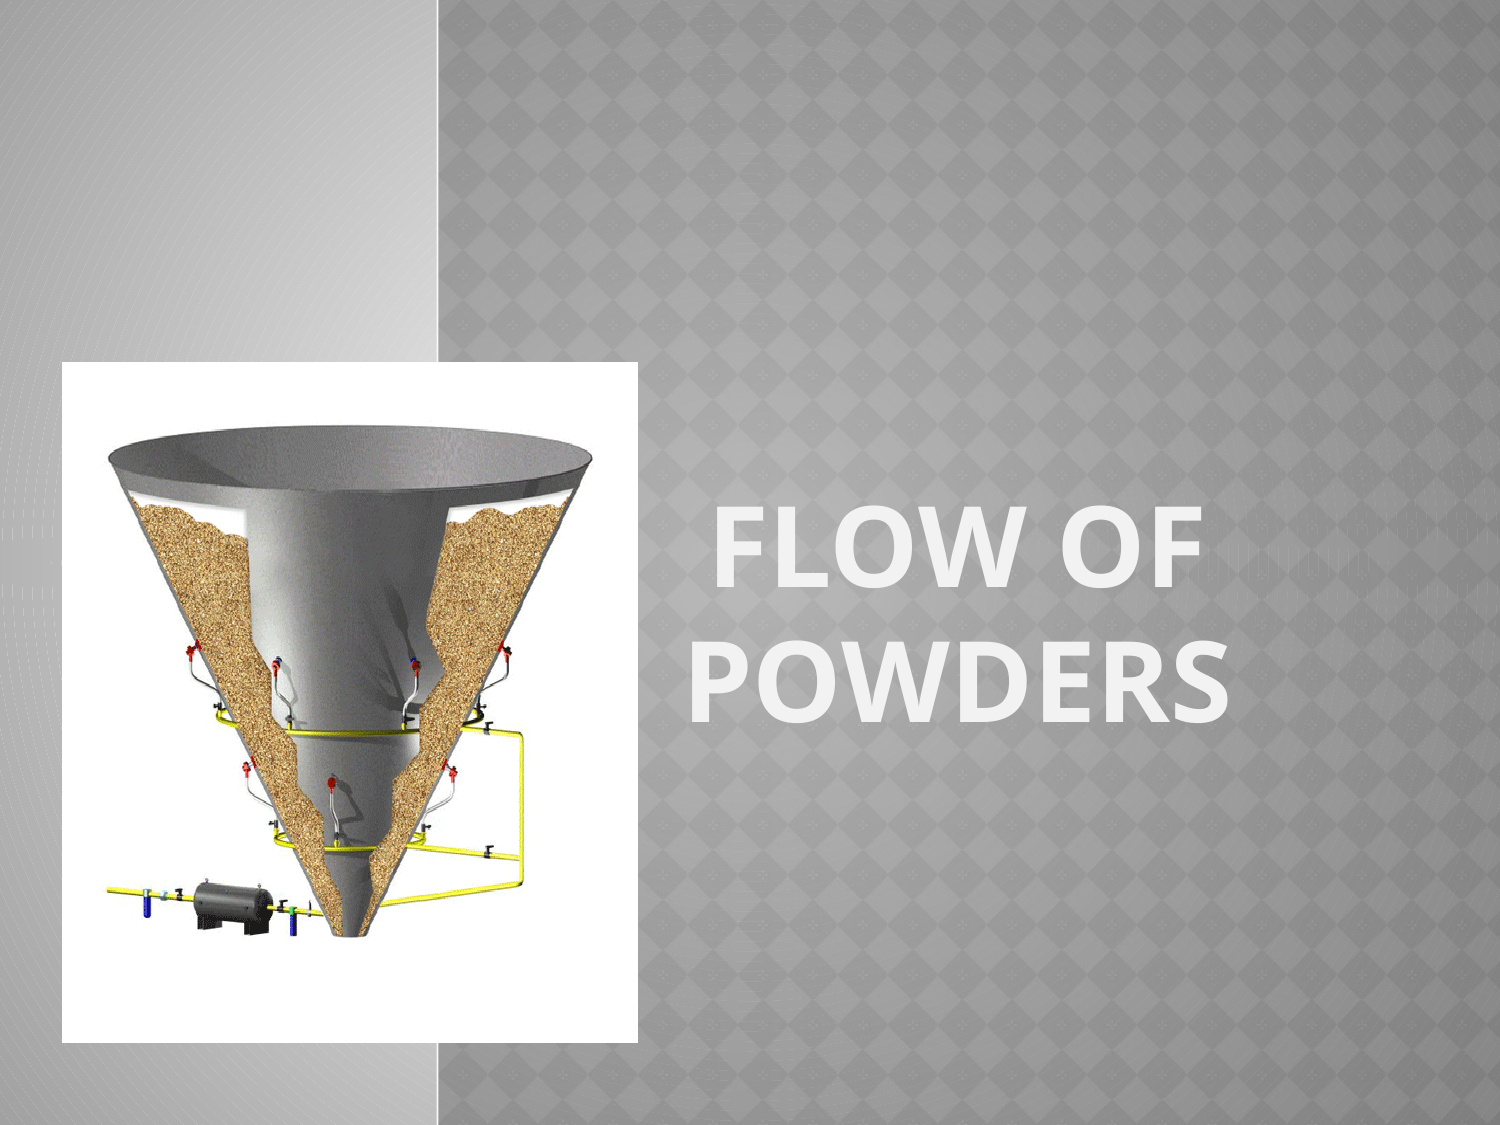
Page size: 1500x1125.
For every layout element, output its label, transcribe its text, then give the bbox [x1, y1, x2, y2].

picture [62, 362, 638, 1043]
title FLOW OF POWDERS [525, 275, 1390, 746]
